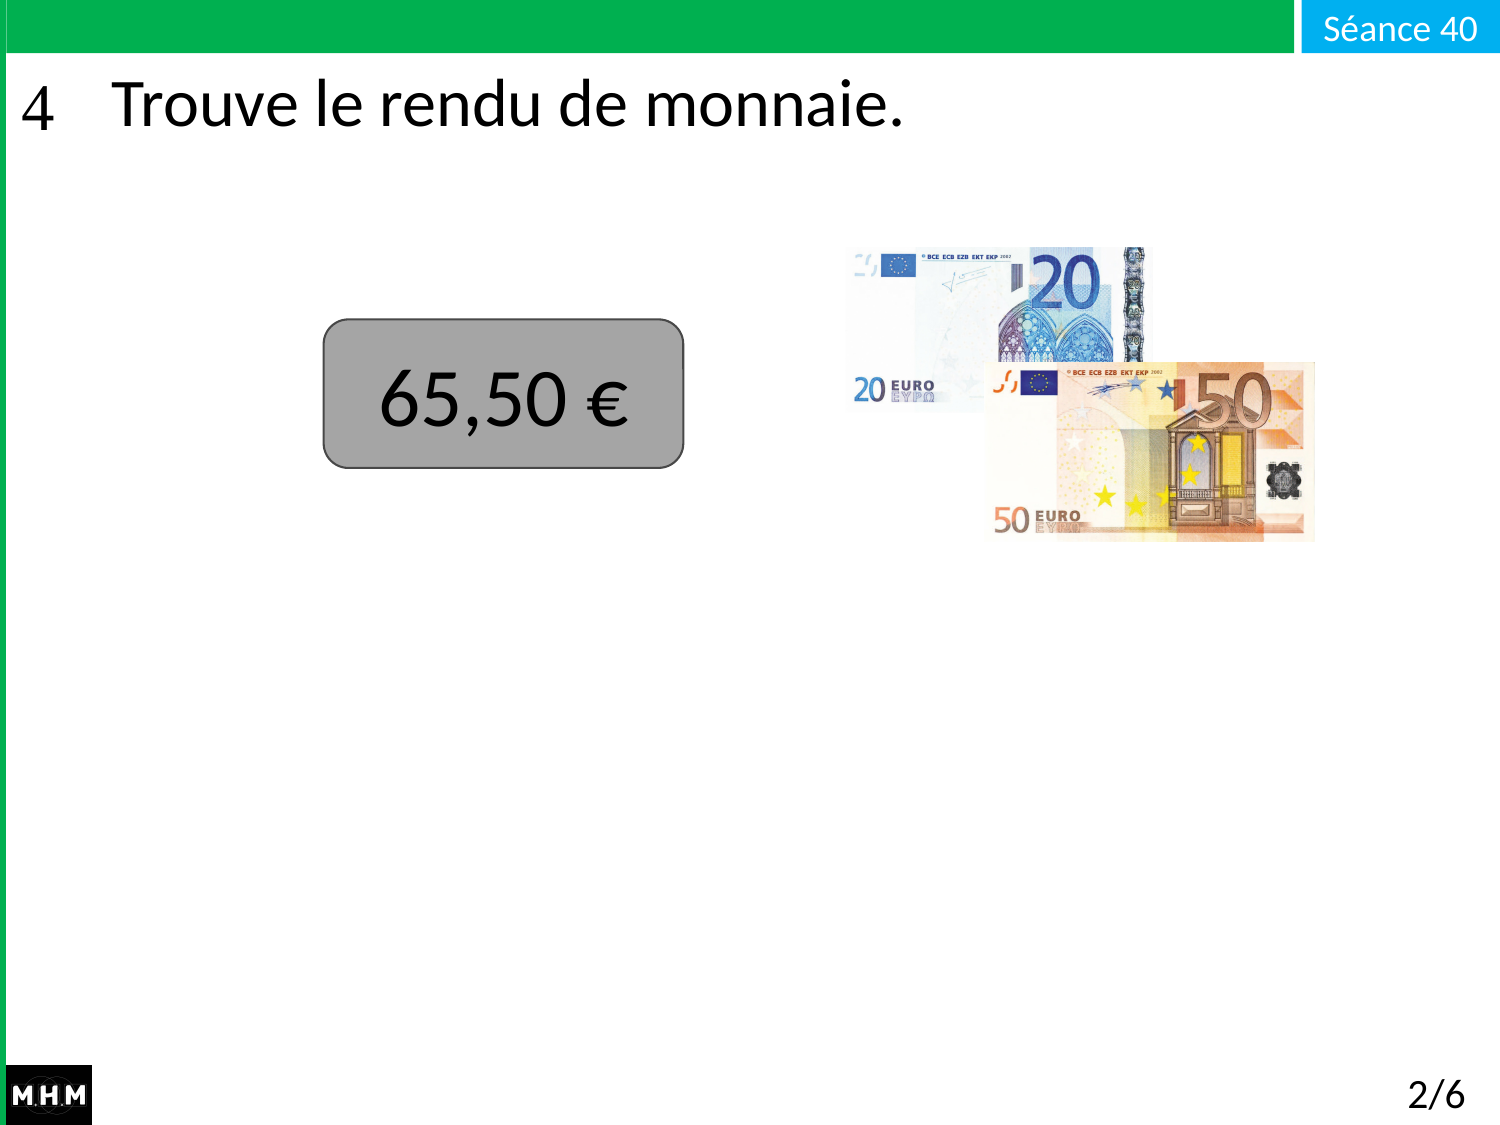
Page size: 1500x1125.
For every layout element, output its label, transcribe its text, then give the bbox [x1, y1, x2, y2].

picture [845, 247, 1315, 542]
picture [6, 1065, 92, 1125]
title Trouve le rendu de monnaie. [96, 60, 1391, 150]
text_box 65,50 € [322, 318, 685, 469]
list 2/6 [1373, 1064, 1500, 1125]
